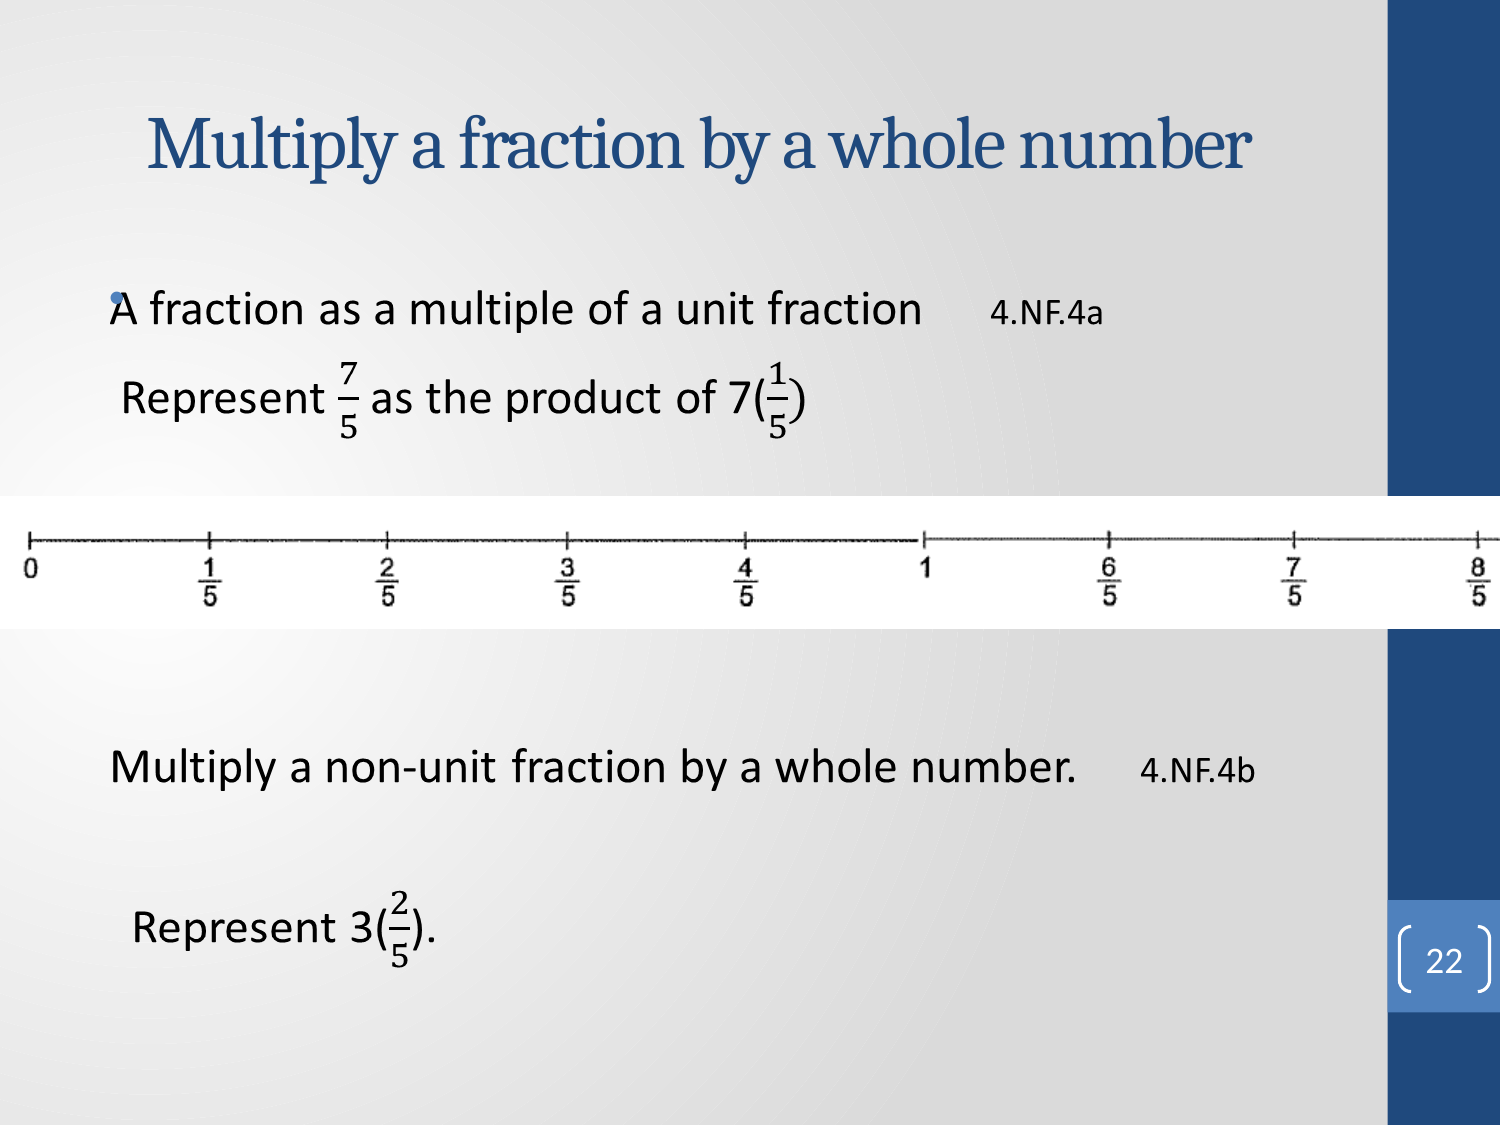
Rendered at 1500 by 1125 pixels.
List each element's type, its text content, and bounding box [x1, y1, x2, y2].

picture [0, 495, 1500, 630]
slide_number 22 [1397, 924, 1492, 994]
title Multiply a fraction by a whole number [75, 45, 1325, 233]
list [75, 262, 1325, 488]
list [75, 638, 1325, 1050]
